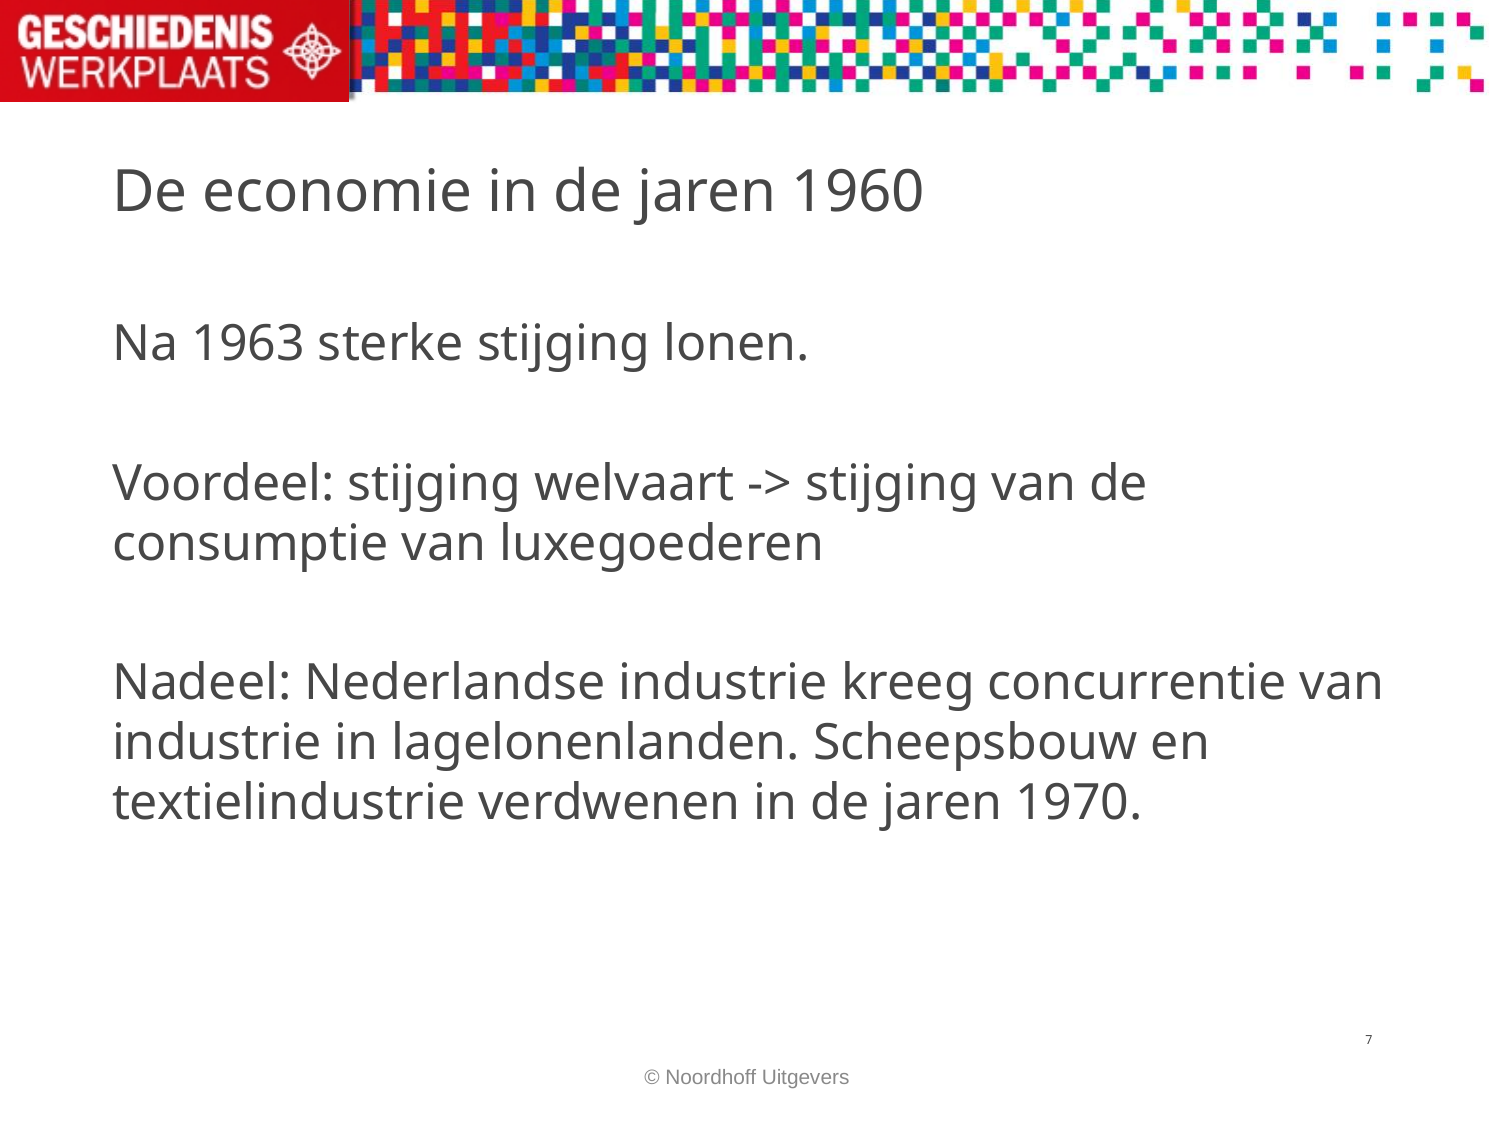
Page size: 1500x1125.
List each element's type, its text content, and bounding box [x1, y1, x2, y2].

slide_number 7 [1325, 1025, 1388, 1063]
text_box © Noordhoff Uitgevers [512, 1045, 988, 1106]
list Na 1963 sterke stijging lonen. Voordeel: stijging welvaart -> stijging van de consumptie van luxegoederen Nadeel: Nederlandse industrie kreeg concurrentie van industrie in lagelonenlanden. Scheepsbouw en textielindustrie verdwenen in de jaren 1970. [112, 302, 1409, 988]
picture [0, 0, 1500, 1125]
title De economie in de jaren 1960 [112, 145, 1401, 256]
